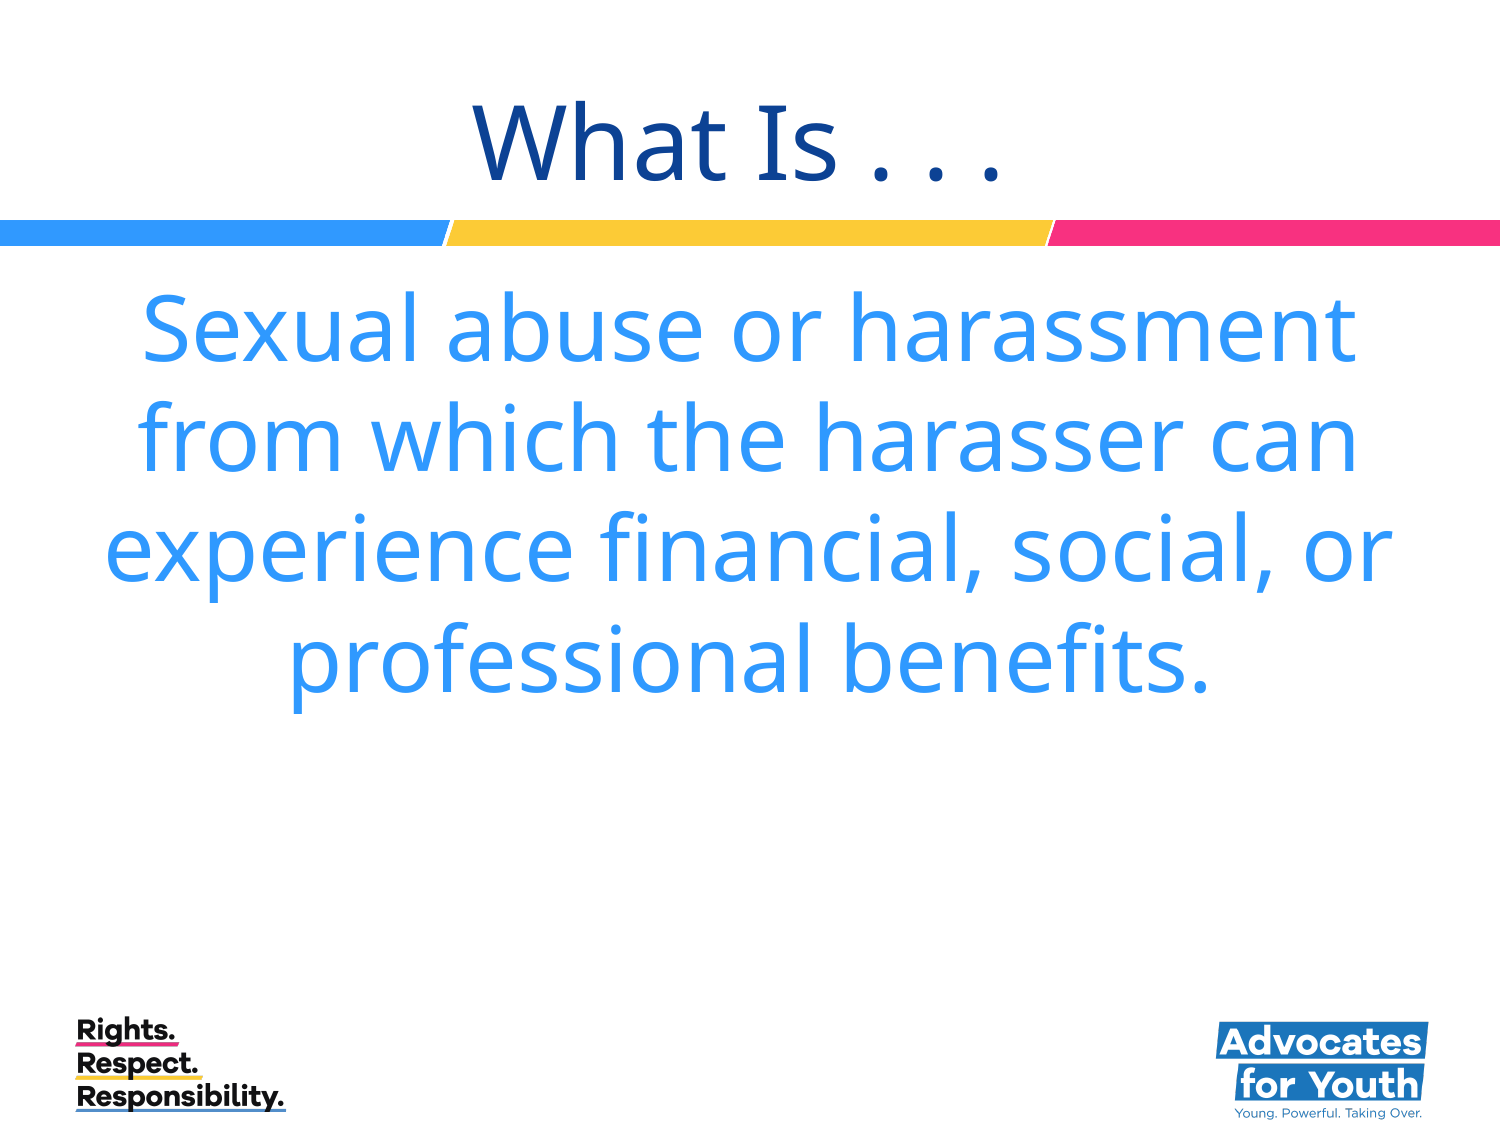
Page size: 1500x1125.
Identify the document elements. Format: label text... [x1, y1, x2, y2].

picture [0, 207, 1500, 258]
list Sexual abuse or harassment from which the harasser can experience financial, social, or professional benefits. [75, 262, 1425, 1005]
title What Is . . . [75, 45, 1425, 233]
